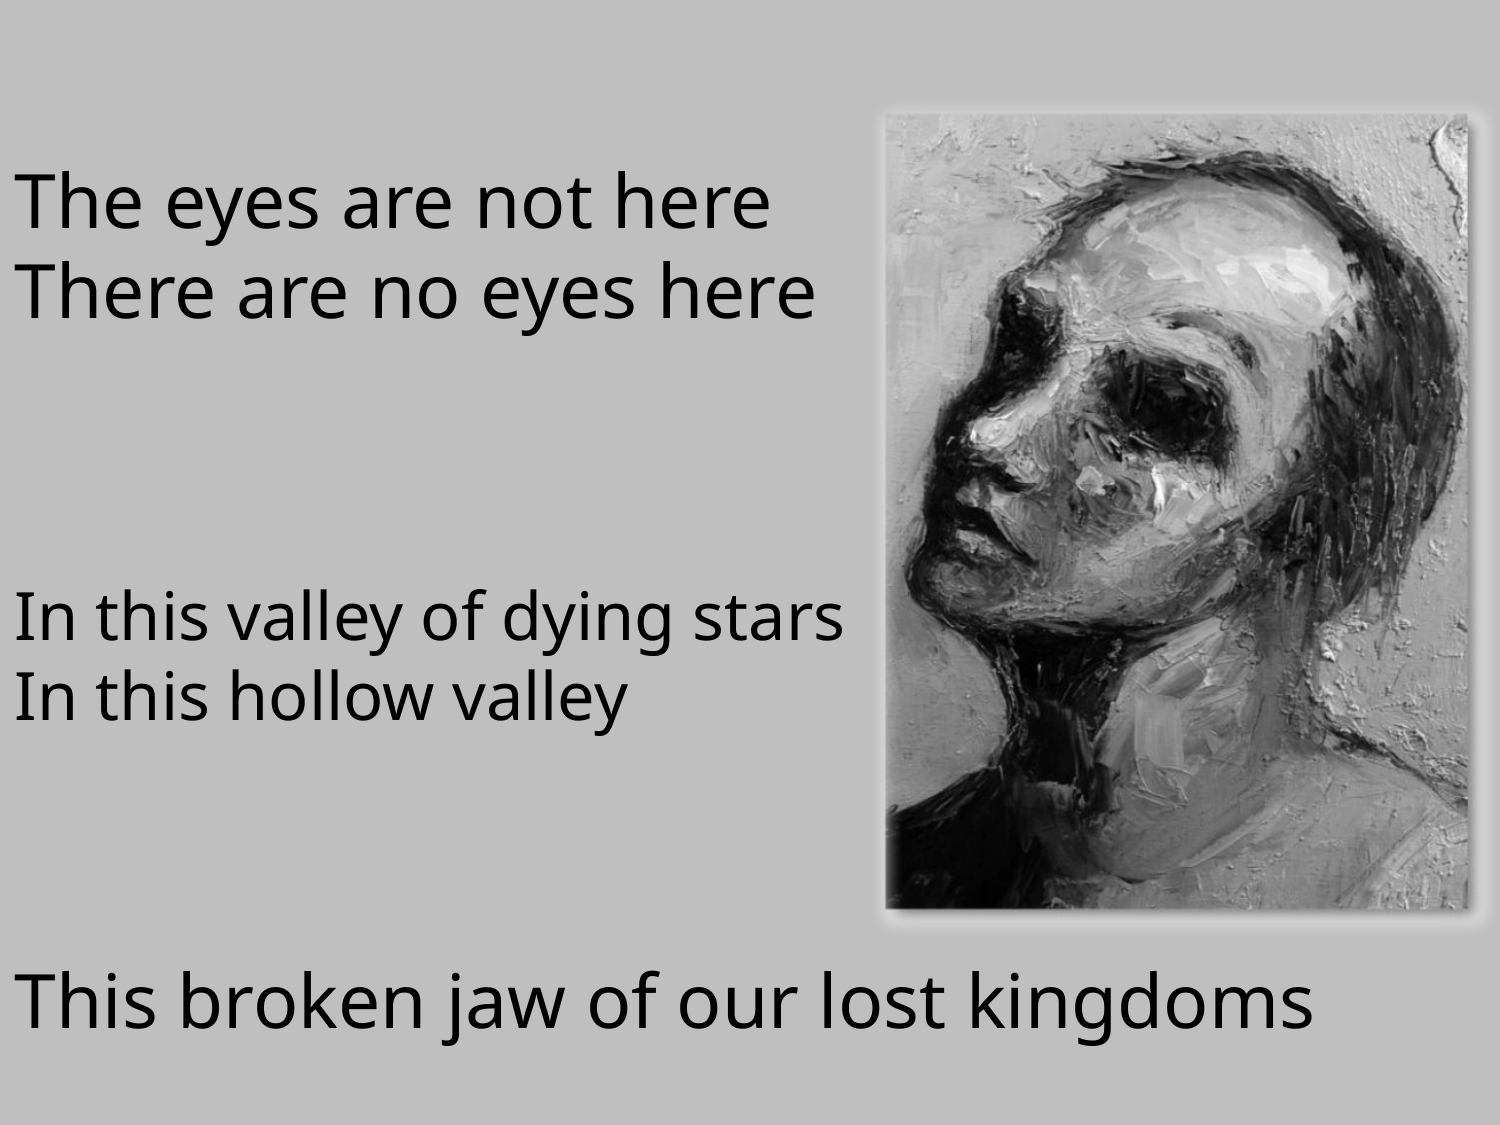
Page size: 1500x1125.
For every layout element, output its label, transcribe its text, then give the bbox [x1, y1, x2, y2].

picture [869, 99, 1500, 938]
text_box The eyes are not here There are no eyes here In this valley of dying stars In this hollow valley This broken jaw of our lost kingdoms [0, 146, 1363, 1052]
